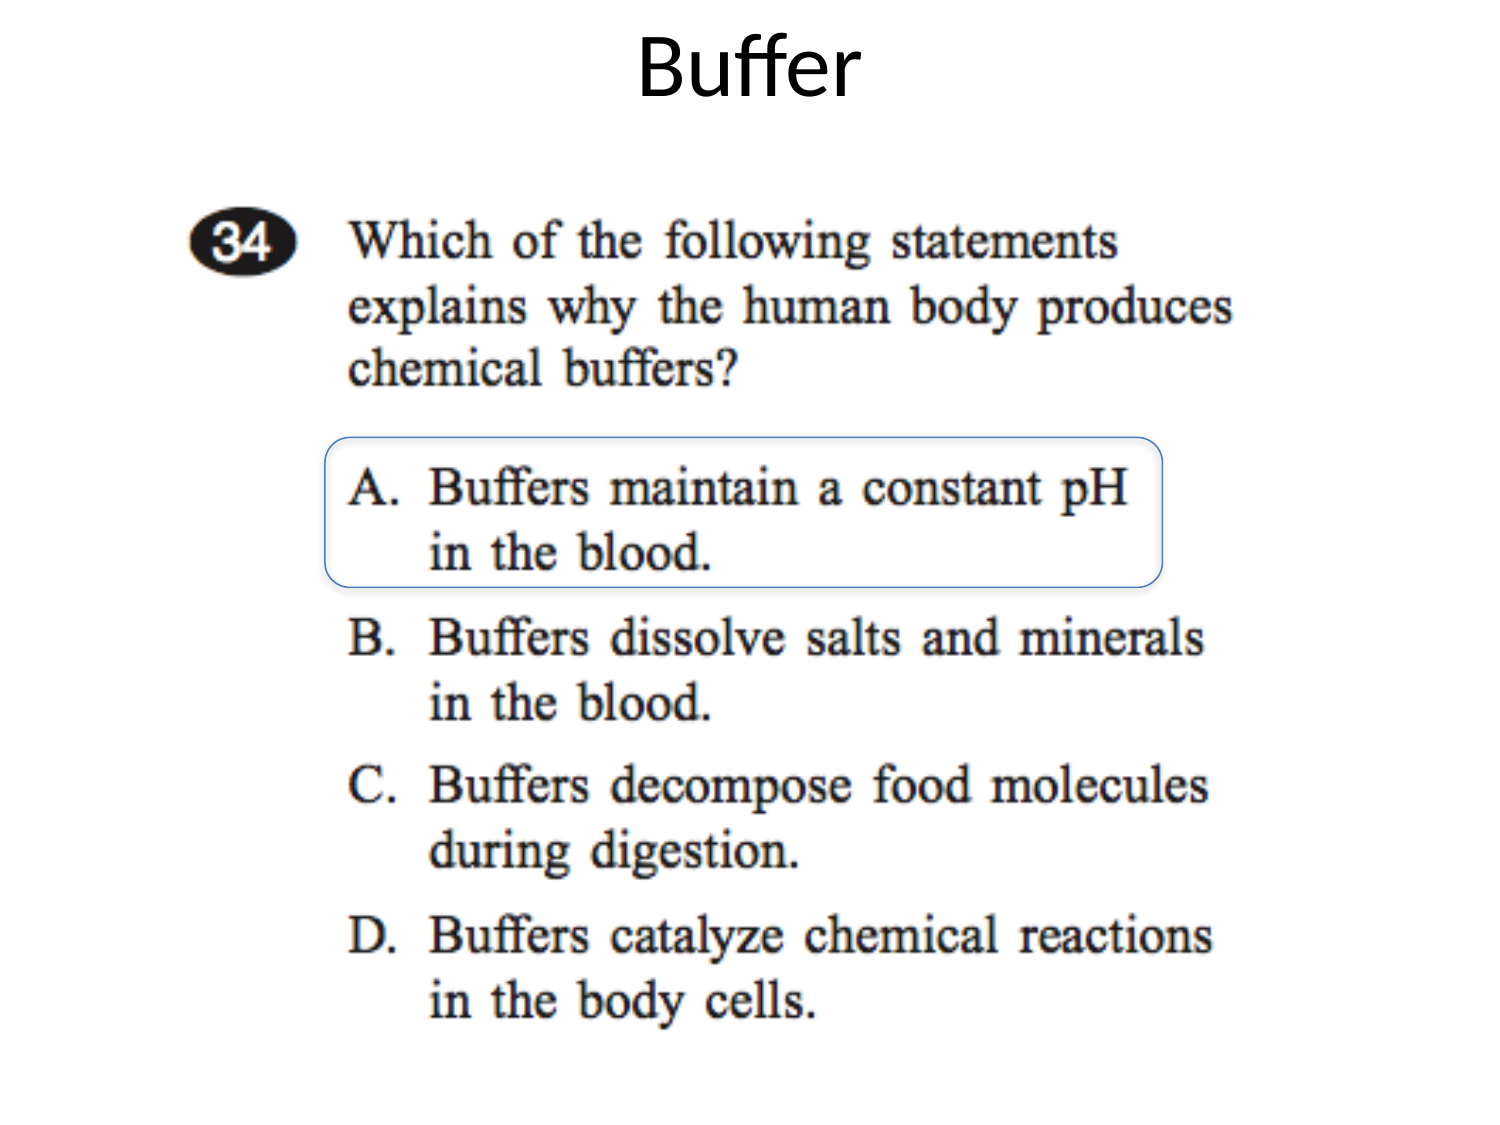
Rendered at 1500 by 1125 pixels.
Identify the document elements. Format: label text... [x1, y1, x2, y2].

title Buffer [75, 0, 1425, 173]
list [0, 174, 1500, 1051]
